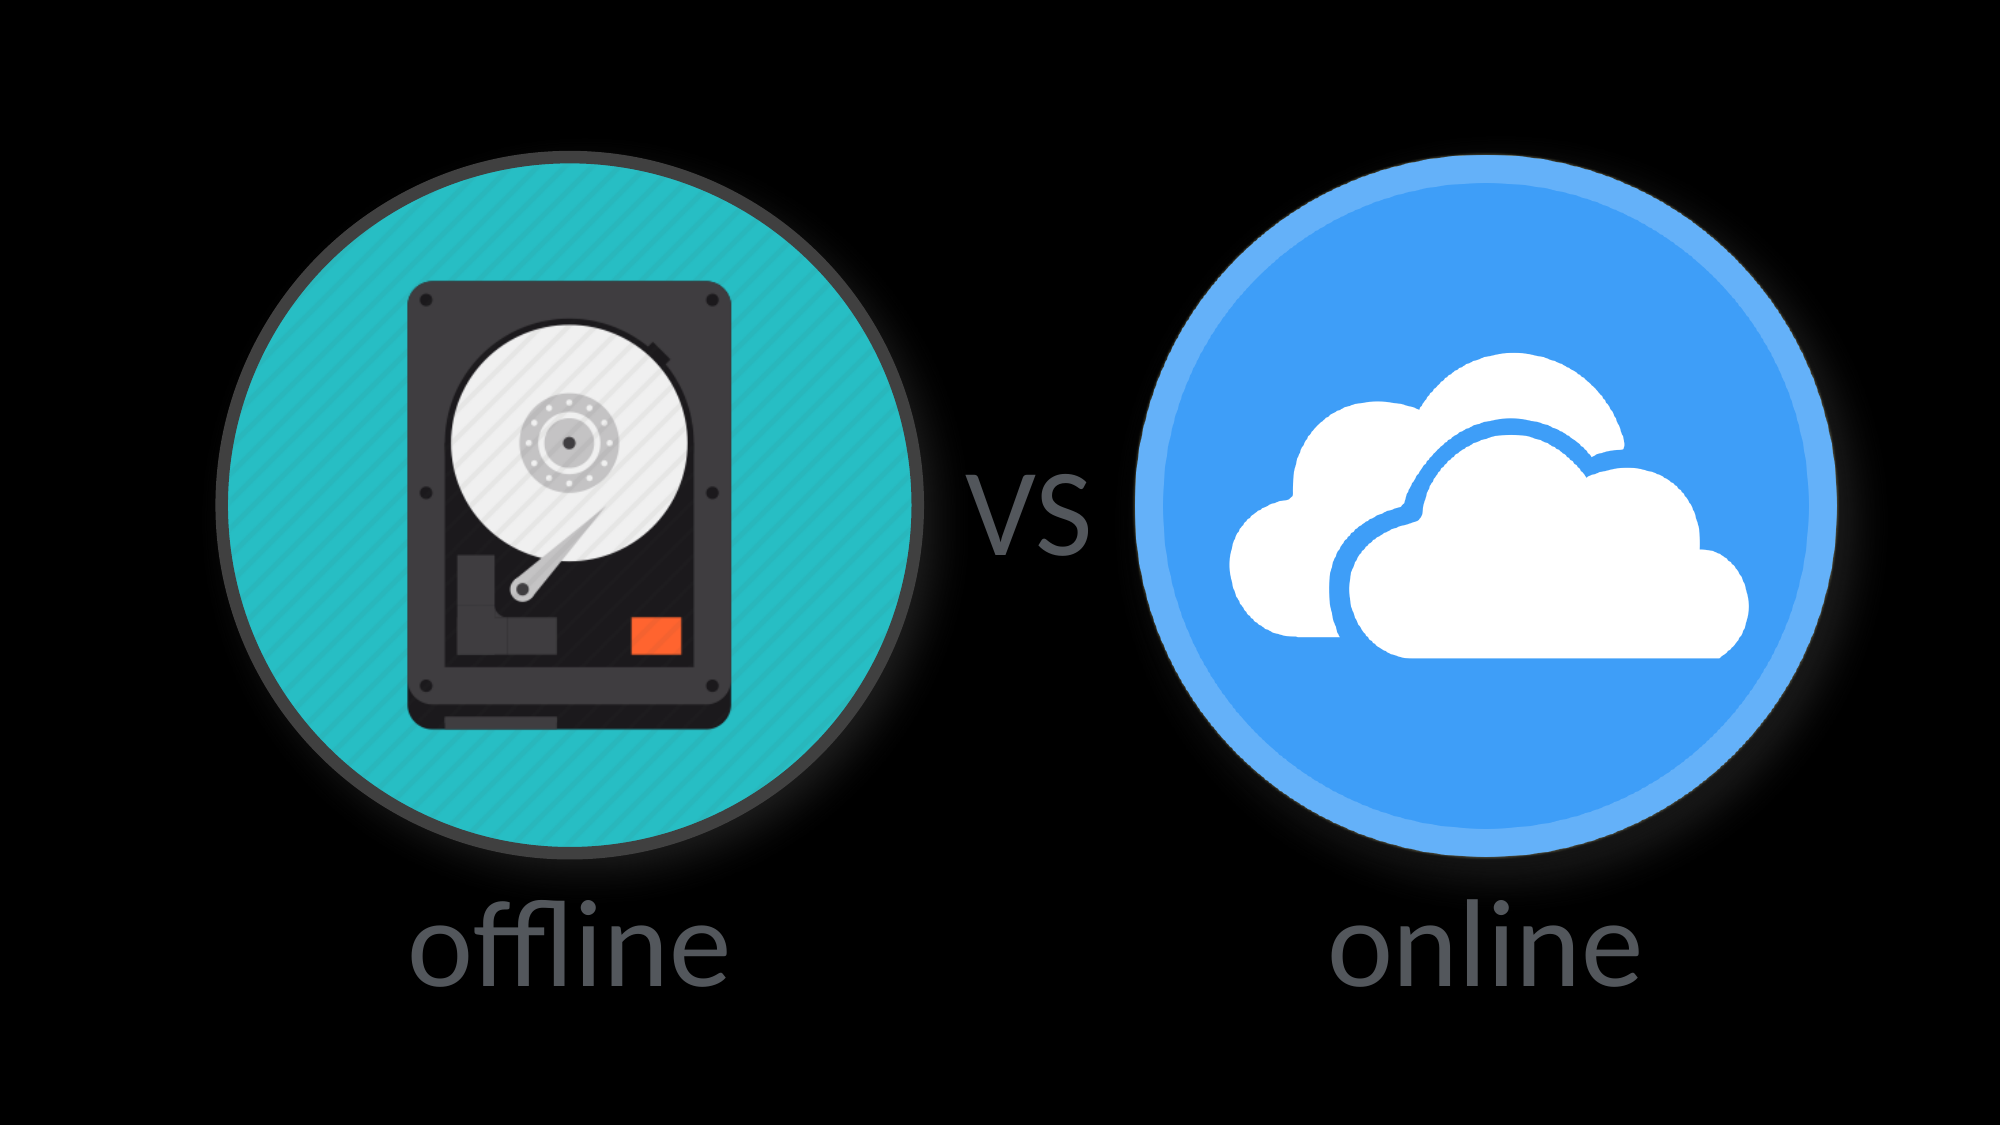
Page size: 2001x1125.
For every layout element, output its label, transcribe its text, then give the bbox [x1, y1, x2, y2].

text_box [221, 157, 918, 1020]
text_box VS [967, 422, 1067, 588]
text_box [1085, 105, 1886, 1020]
